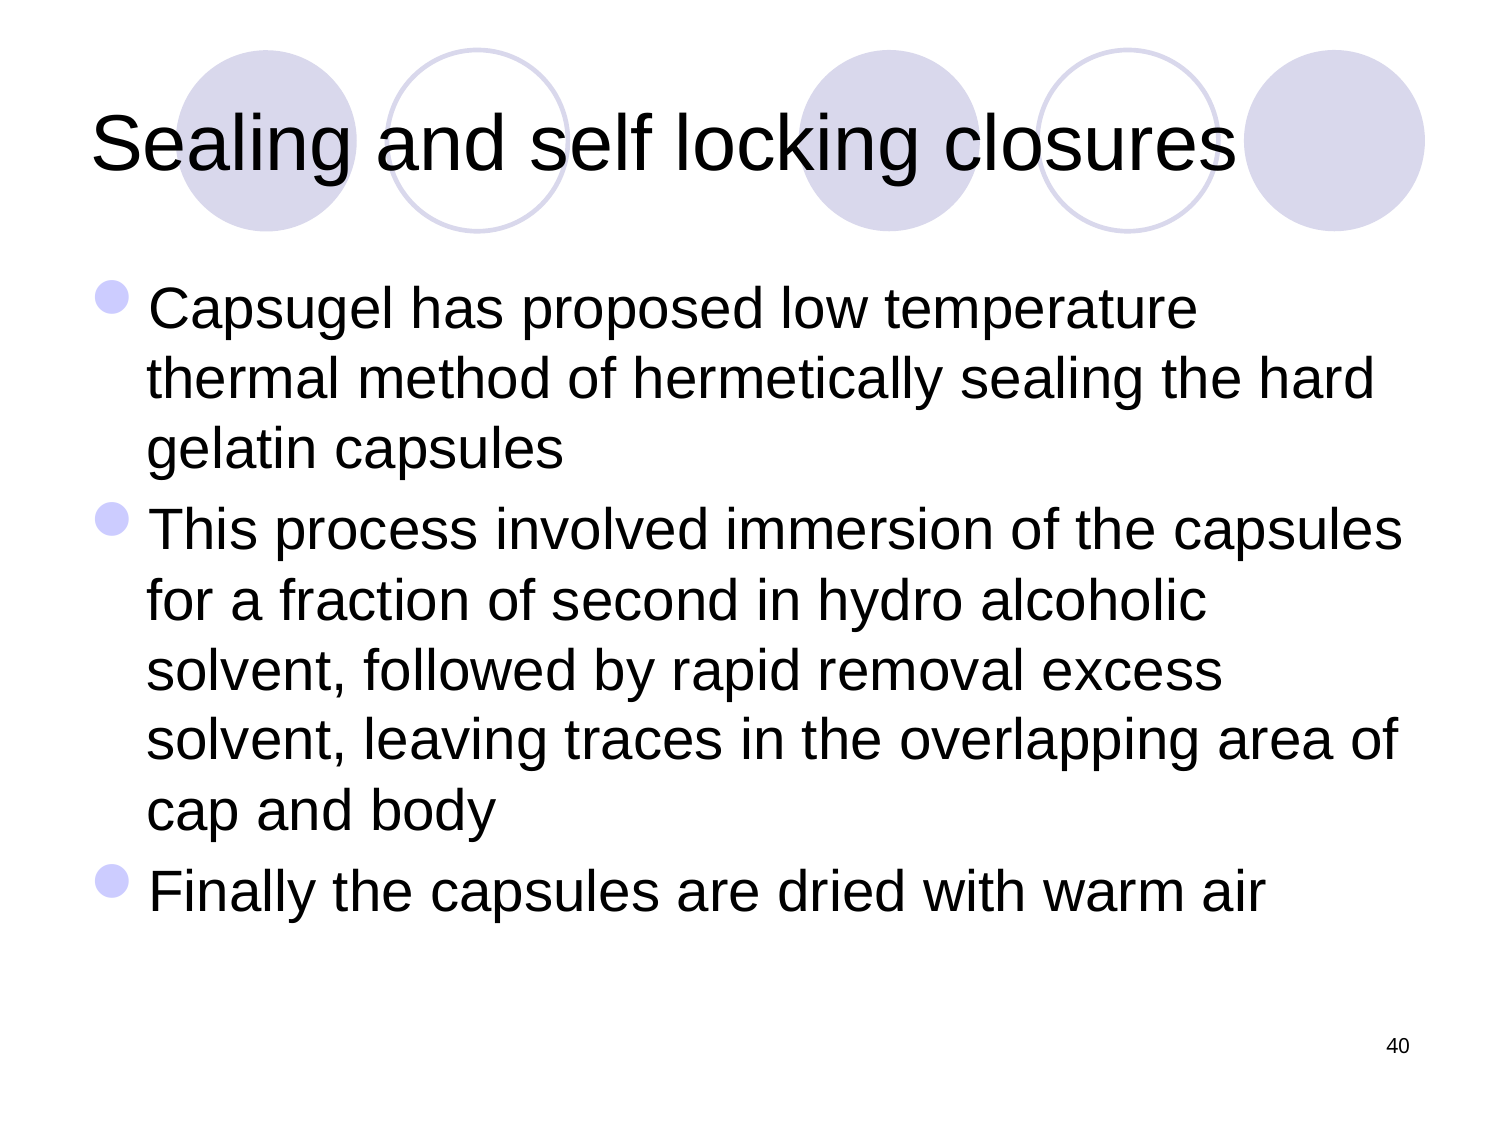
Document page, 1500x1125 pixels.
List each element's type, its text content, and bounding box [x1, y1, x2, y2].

title Sealing and self locking closures [75, 45, 1425, 233]
slide_number 40 [1074, 1024, 1426, 1101]
list Capsugel has proposed low temperature thermal method of hermetically sealing the hard gelatin capsules This process involved immersion of the capsules for a fraction of second in hydro alcoholic solvent, followed by rapid removal excess solvent, leaving traces in the overlapping area of cap and body Finally the capsules are dried with warm air [75, 262, 1425, 1006]
